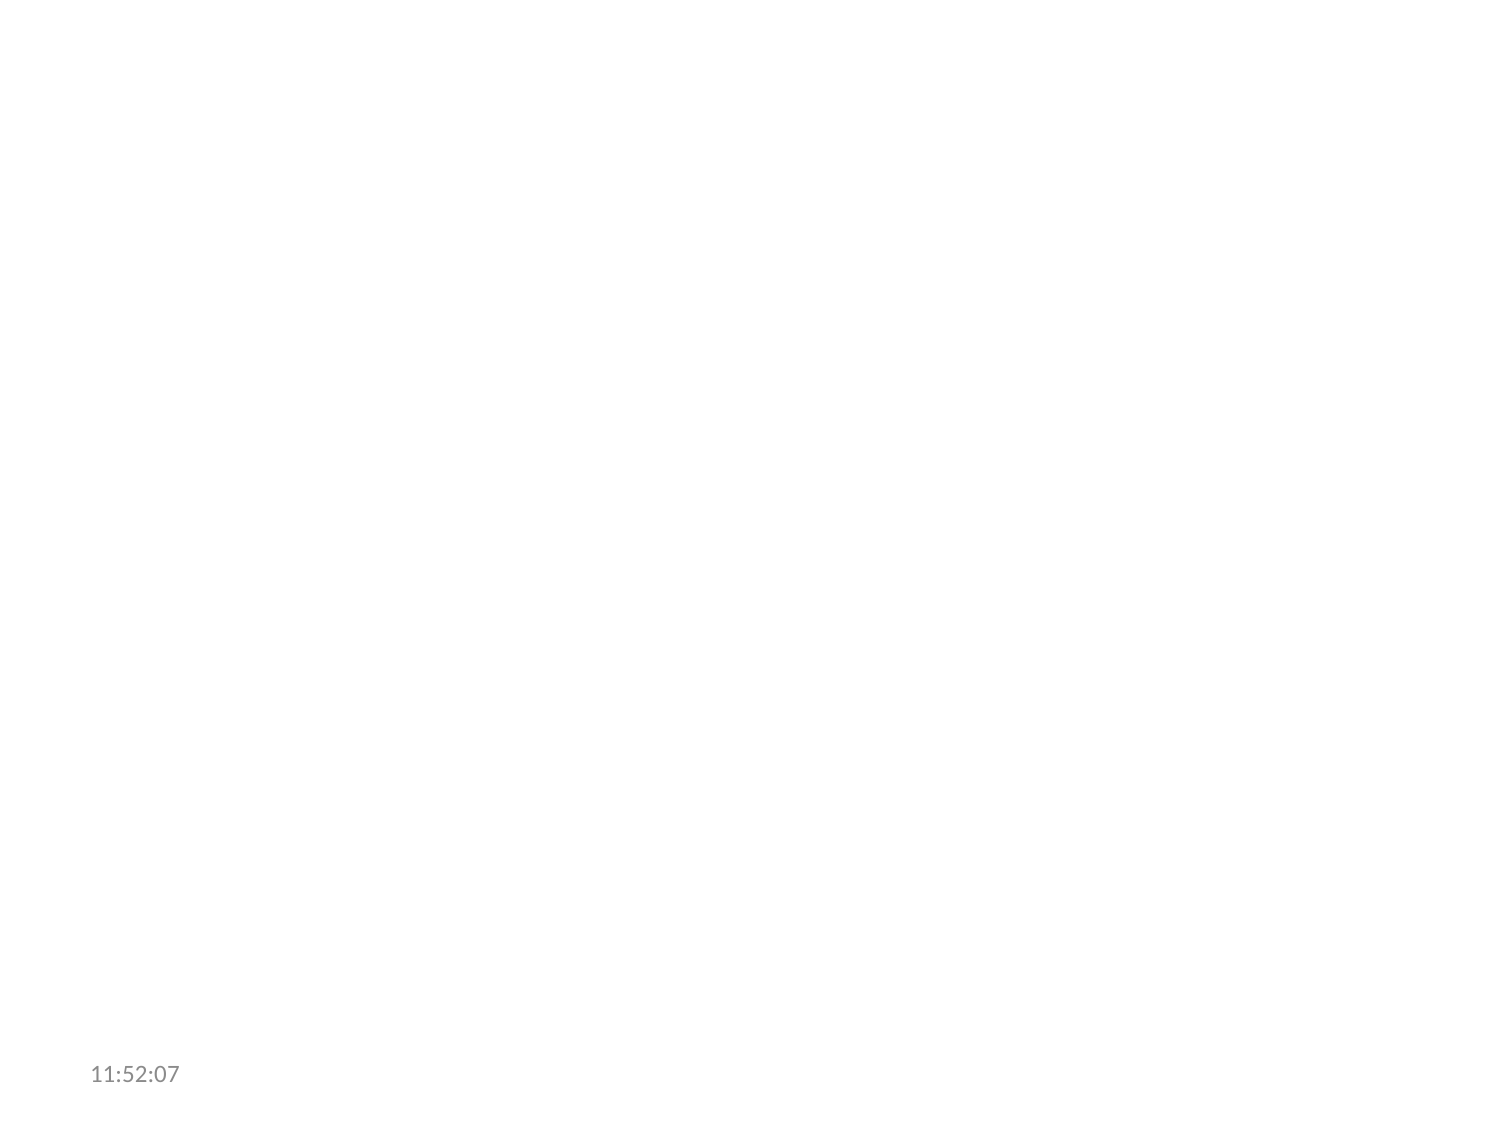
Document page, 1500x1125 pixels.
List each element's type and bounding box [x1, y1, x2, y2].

slide_number [75, 1042, 425, 1103]
